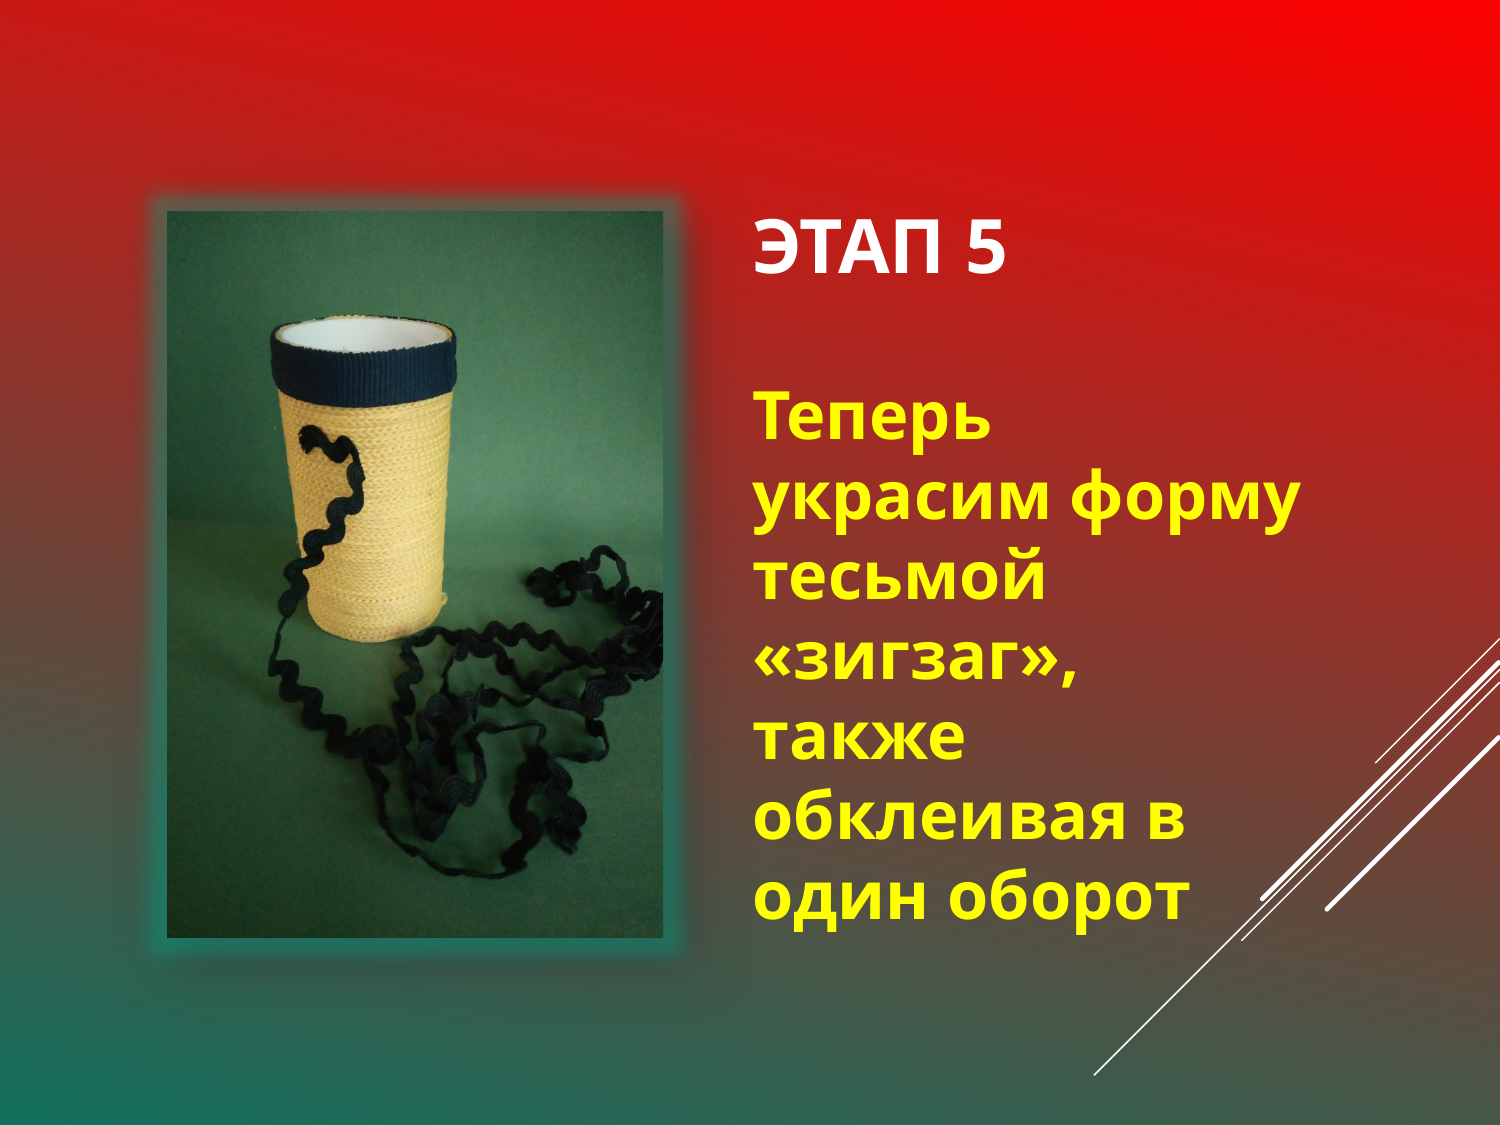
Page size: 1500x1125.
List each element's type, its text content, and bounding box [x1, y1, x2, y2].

title Этап 5 [737, 173, 1322, 297]
list Теперь украсим форму тесьмой «зигзаг», также обклеивая в один оборот [737, 365, 1323, 792]
picture [166, 211, 664, 938]
